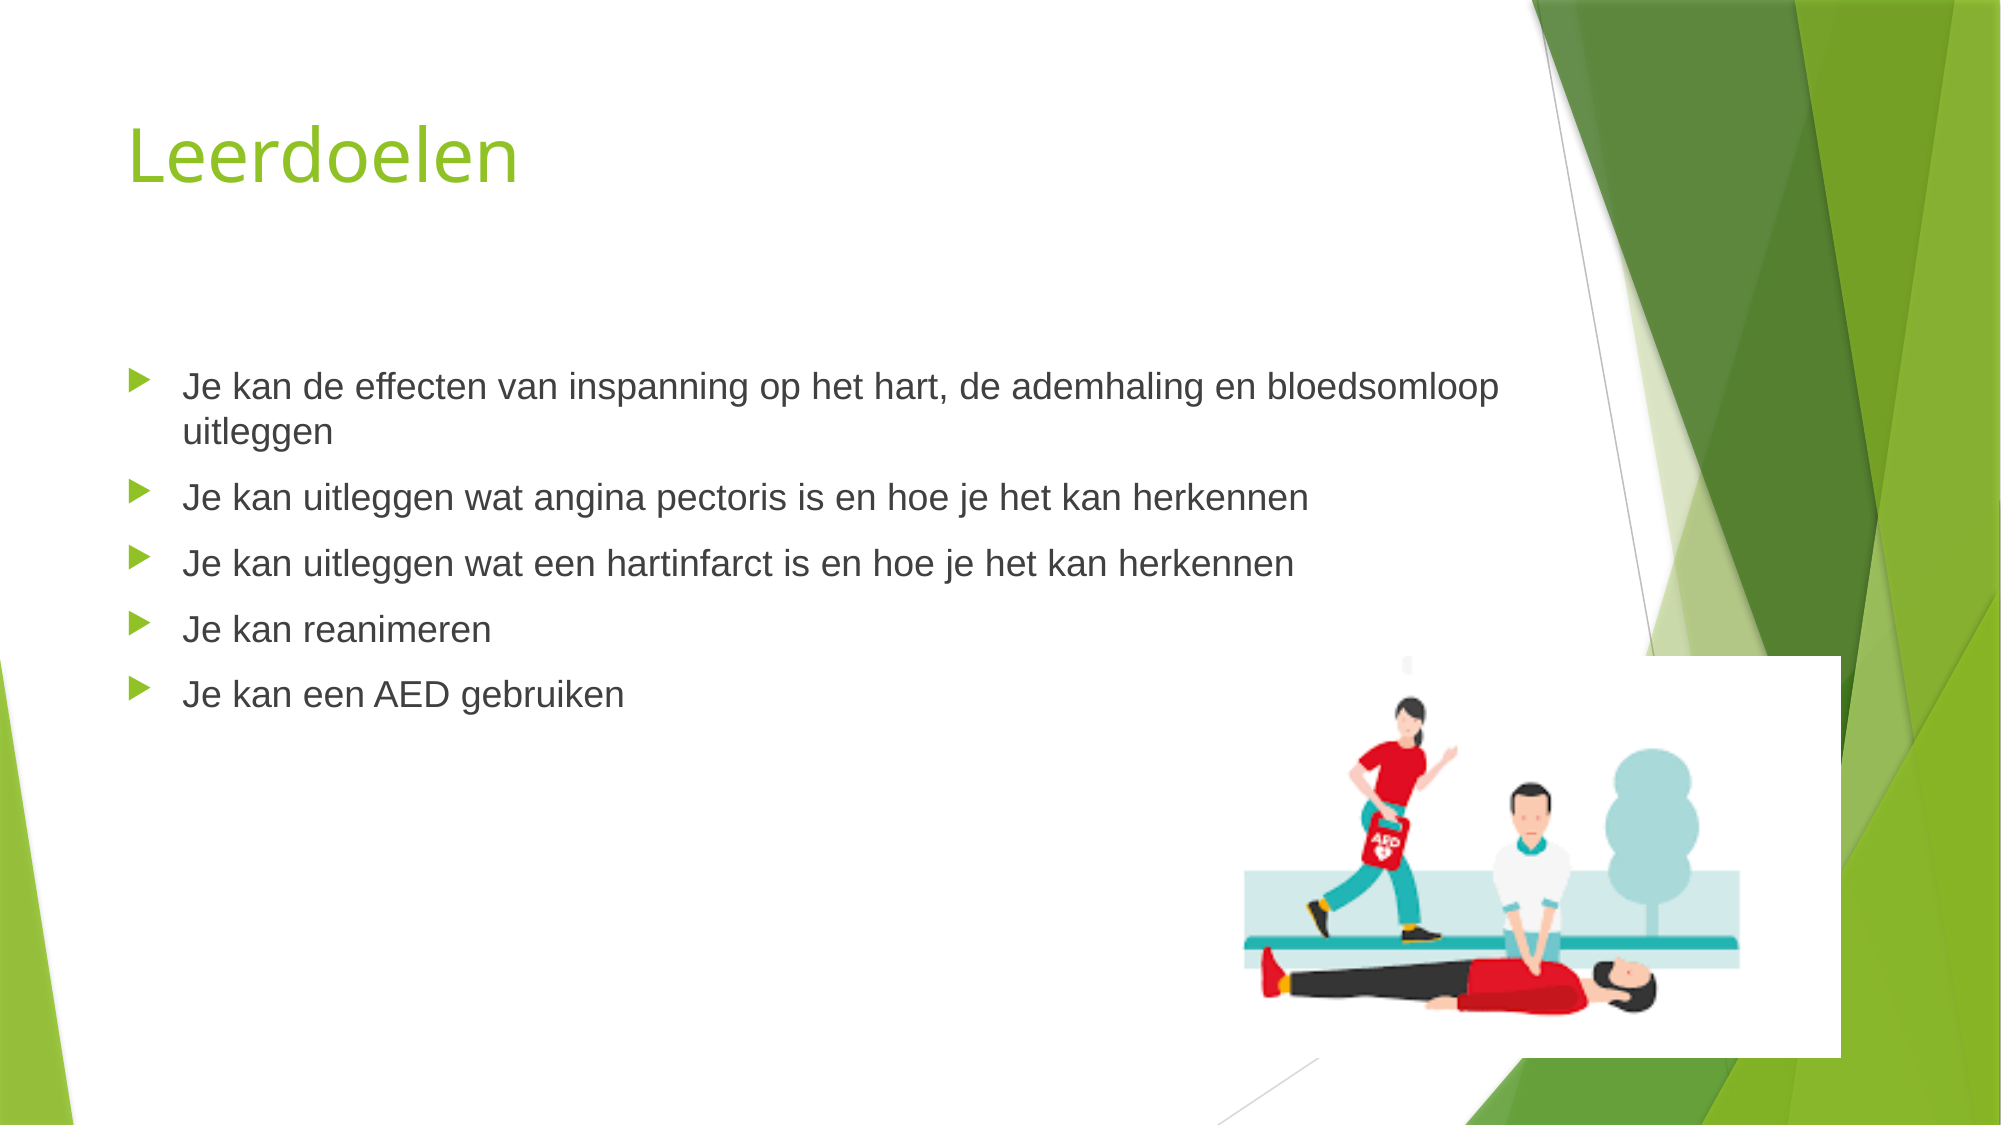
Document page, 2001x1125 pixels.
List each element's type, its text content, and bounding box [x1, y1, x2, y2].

list Je kan de effecten van inspanning op het hart, de ademhaling en bloedsomloop uitleggen Je kan uitleggen wat angina pectoris is en hoe je het kan herkennen Je kan uitleggen wat een hartinfarct is en hoe je het kan herkennen Je kan reanimeren Je kan een AED gebruiken [111, 354, 1522, 992]
title Leerdoelen [111, 99, 1522, 317]
picture [1122, 655, 1842, 1059]
